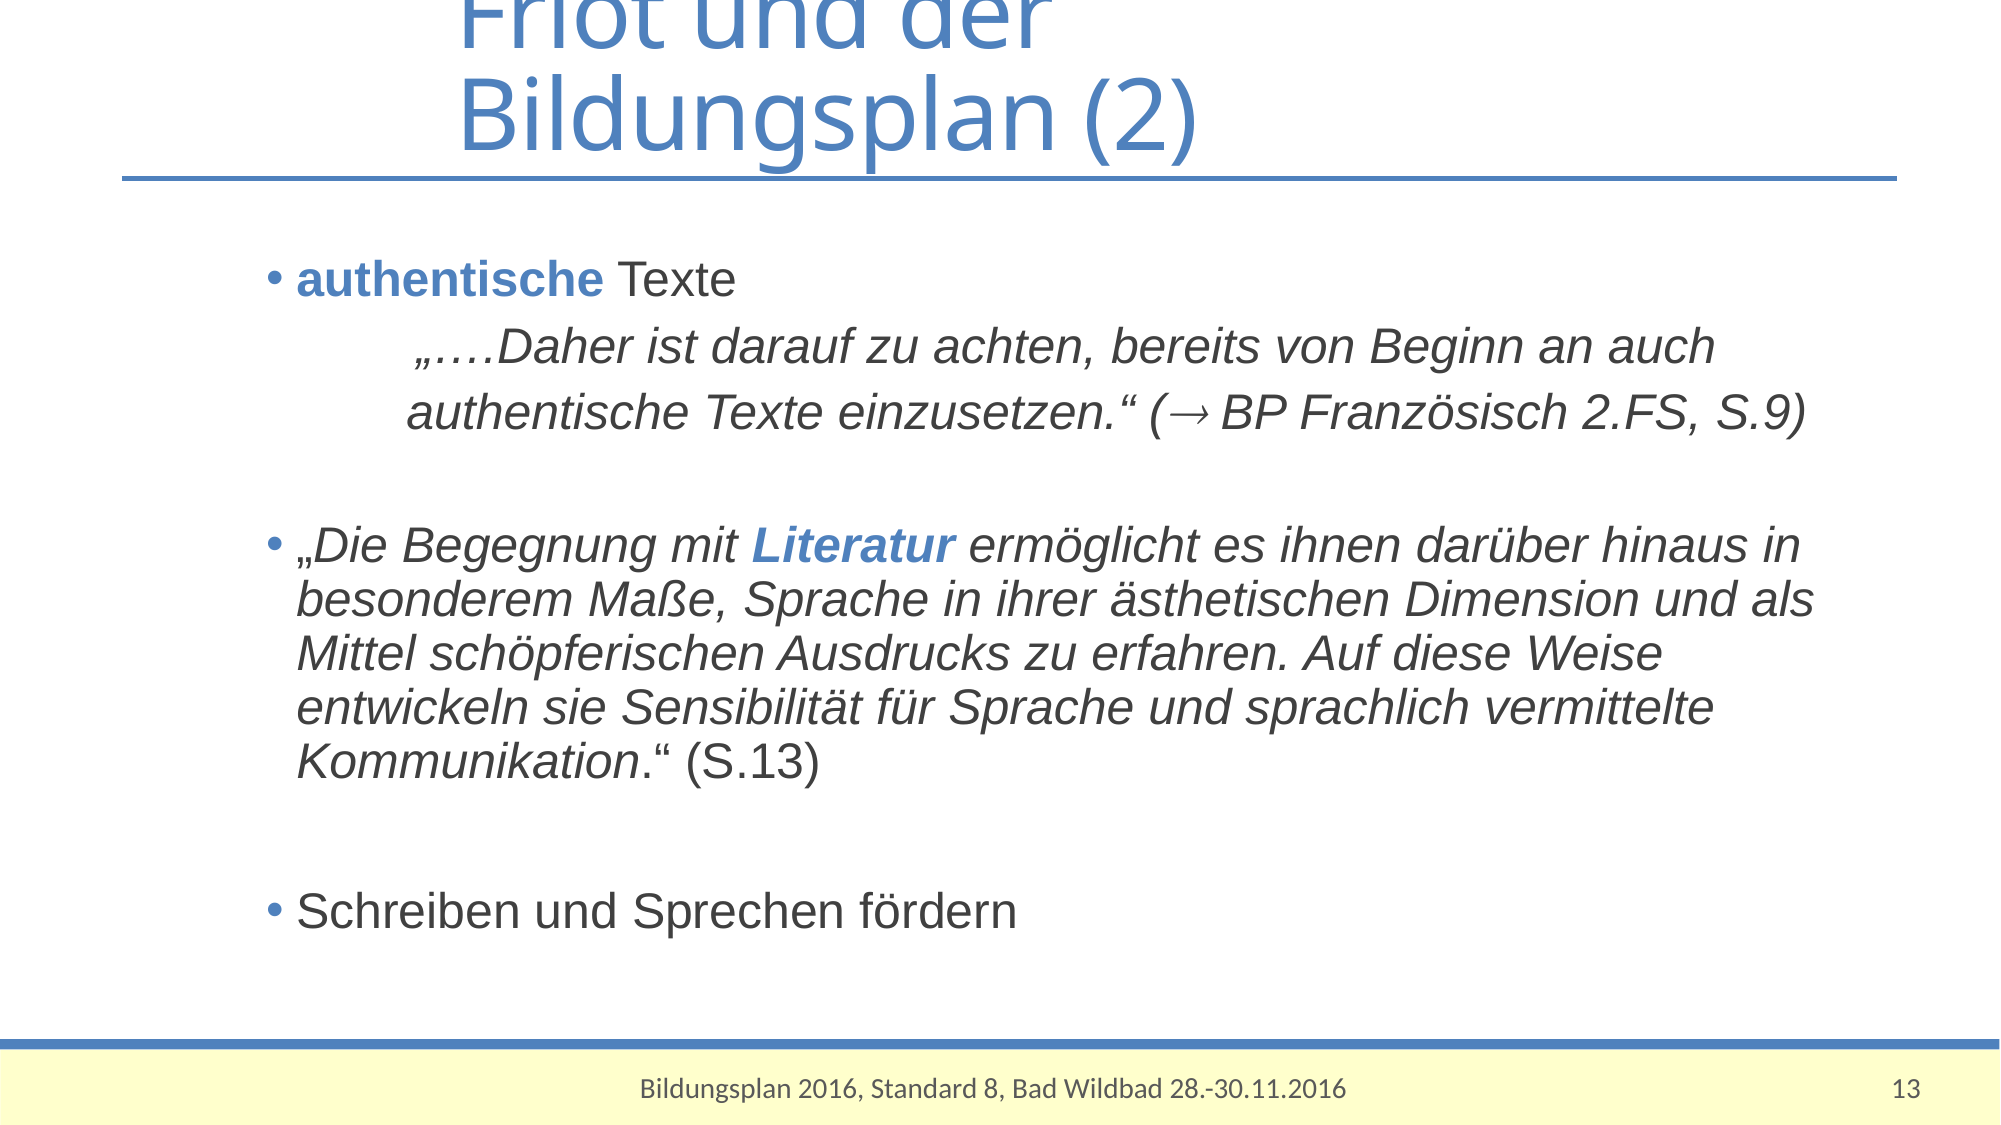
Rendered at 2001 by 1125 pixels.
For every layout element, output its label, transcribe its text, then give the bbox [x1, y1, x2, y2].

list authentische Texte „….Daher ist darauf zu achten, bereits von Beginn an auch authentische Texte einzusetzen.“ ( BP Französisch 2.FS, S.9) „Die Begegnung mit Literatur ermöglicht es ihnen darüber hinaus in besonderem Maße, Sprache in ihrer ästhetischen Dimension und als Mittel schöpferischen Ausdrucks zu erfahren. Auf diese Weise entwickeln sie Sensibilität für Sprache und sprachlich vermittelte Kommunikation.“ (S.13) Schreiben und Sprechen fördern [233, 246, 1855, 972]
title Friot und der Bildungsplan (2) [440, 52, 1647, 176]
